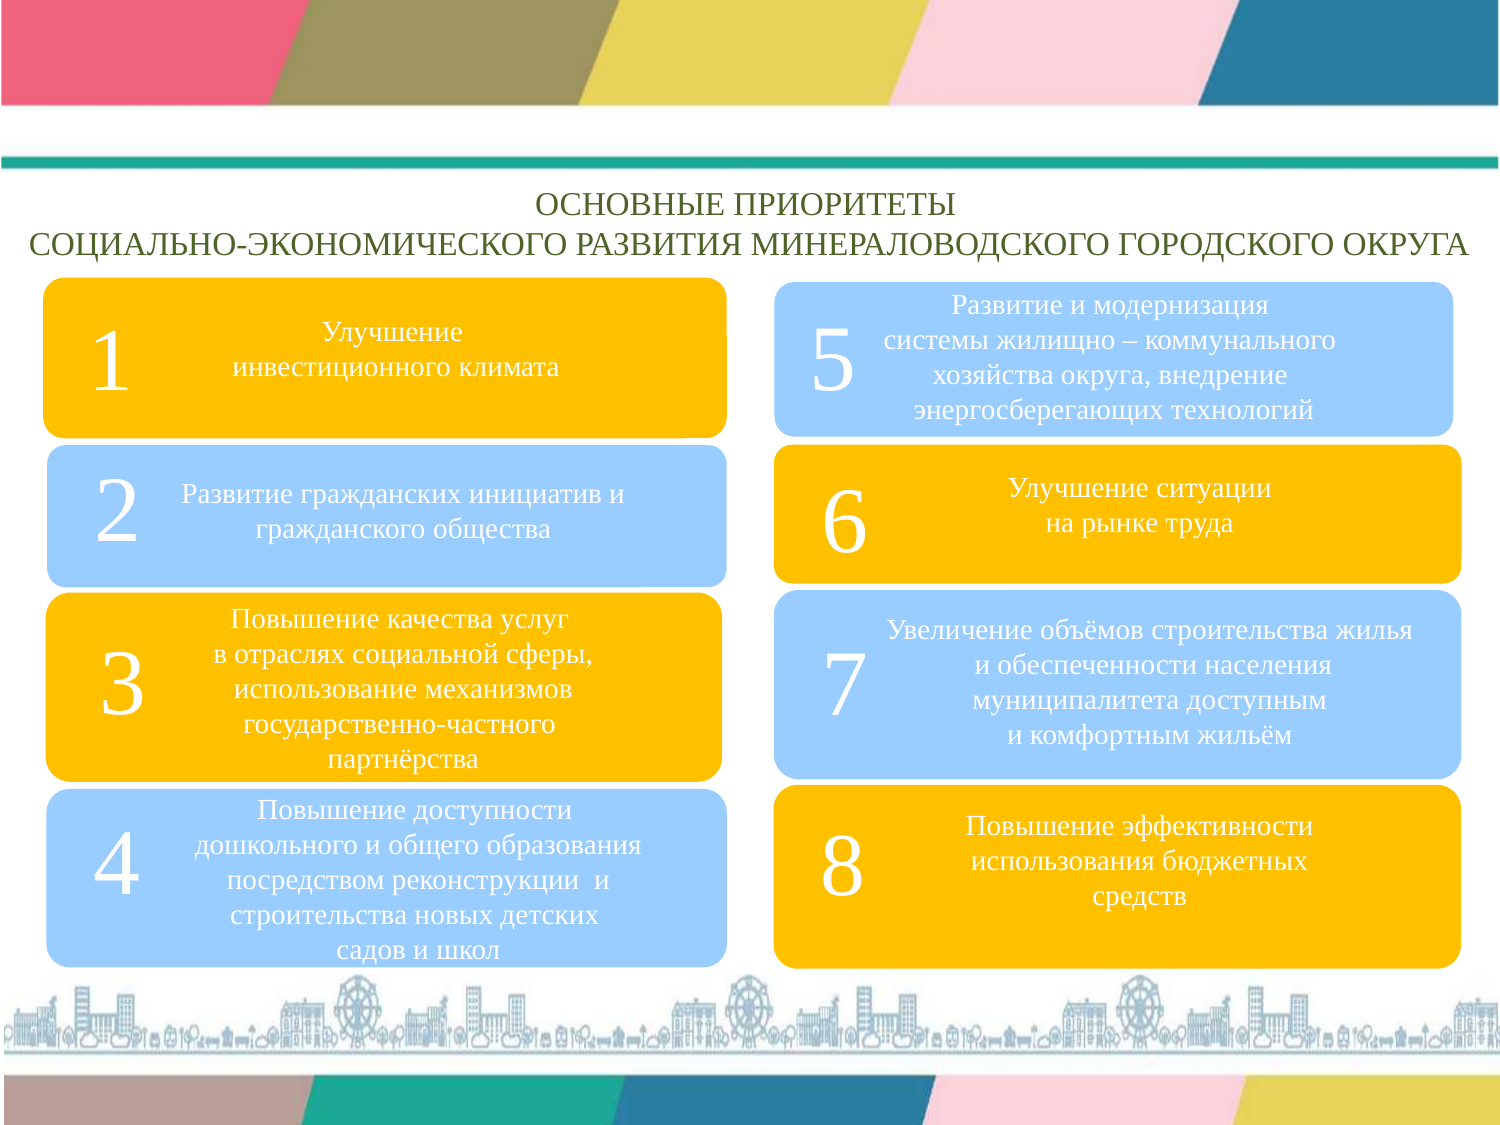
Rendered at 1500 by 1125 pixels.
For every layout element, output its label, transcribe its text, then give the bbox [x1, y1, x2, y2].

picture [0, 0, 1500, 172]
text_box [44, 786, 127, 970]
text_box 2 [75, 438, 161, 570]
text_box Повышение качества услуг в отраслях социальной сферы, использование механизмов государственно-частного партнёрства [127, 590, 679, 780]
text_box Улучшение ситуации на рынке труда [972, 458, 1308, 548]
text_box [771, 587, 1464, 782]
text_box Развитие гражданских инициатив и гражданского общества [145, 464, 662, 554]
text_box Развитие и модернизация системы жилищно – коммунального хозяйства округа, внедрение энергосберегающих технологий [744, 276, 1484, 435]
text_box 3 [81, 611, 166, 743]
text_box ОСНОВНЫЕ ПРИОРИТЕТЫ СОЦИАЛЬНО-ЭКОНОМИЧЕСКОГО РАЗВИТИЯ МИНЕРАЛОВОДСКОГО ГОРОДСКОГО ОКРУГА [0, 178, 1500, 272]
text_box [771, 442, 1464, 586]
text_box Повышение эффективности использования бюджетных средств [917, 797, 1362, 921]
text_box 8 [802, 796, 885, 923]
text_box 7 [802, 612, 855, 744]
text_box 4 [74, 791, 127, 923]
text_box Повышение доступности дошкольного и общего образования посредством реконструкции и строительства новых детских садов и школ [127, 780, 710, 972]
text_box 5 [790, 287, 876, 419]
text_box [43, 590, 127, 784]
text_box [679, 590, 725, 781]
text_box [710, 787, 729, 969]
picture [3, 973, 1500, 1125]
text_box Улучшение инвестиционного климата [159, 303, 625, 392]
text_box 1 [69, 291, 152, 418]
text_box [41, 275, 729, 441]
text_box [782, 435, 1446, 439]
text_box Увеличение объёмов строительства жилья и обеспеченности населения муниципалитета доступным и комфортным жильём [855, 600, 1451, 760]
text_box [771, 782, 1464, 971]
text_box [45, 442, 729, 590]
text_box 6 [802, 448, 888, 581]
